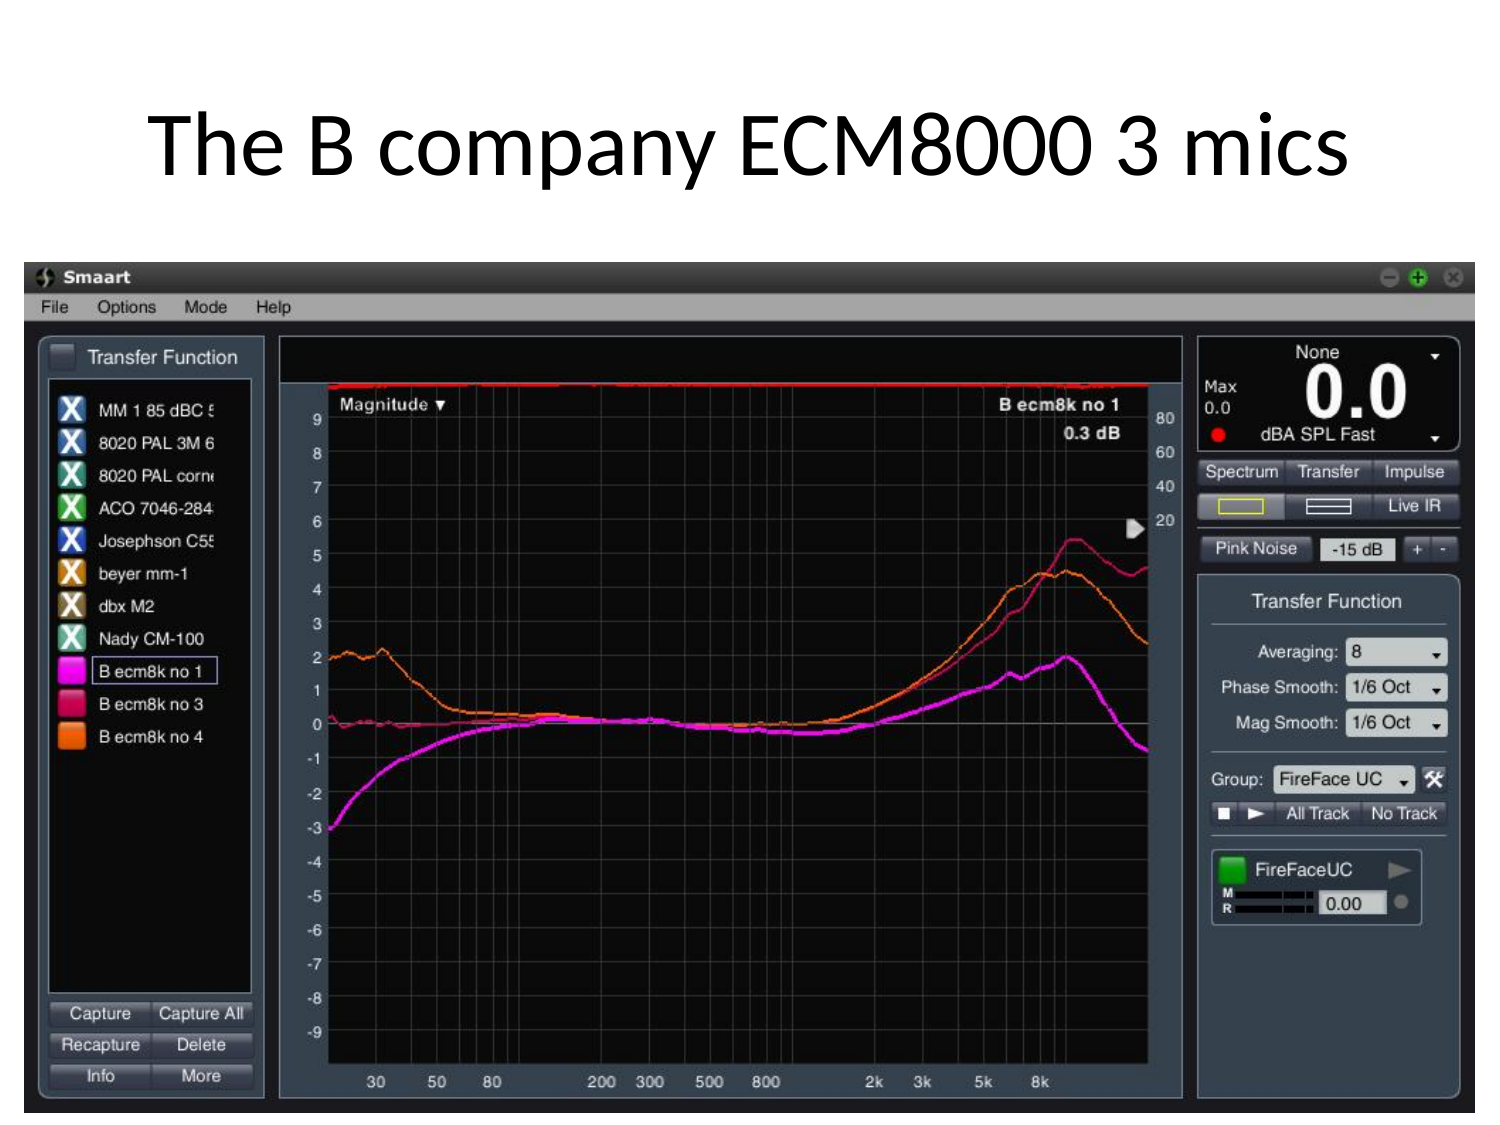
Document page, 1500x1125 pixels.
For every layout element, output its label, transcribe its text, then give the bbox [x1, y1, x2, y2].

title The B company ECM8000 3 mics [75, 45, 1425, 233]
picture [23, 262, 1476, 1113]
